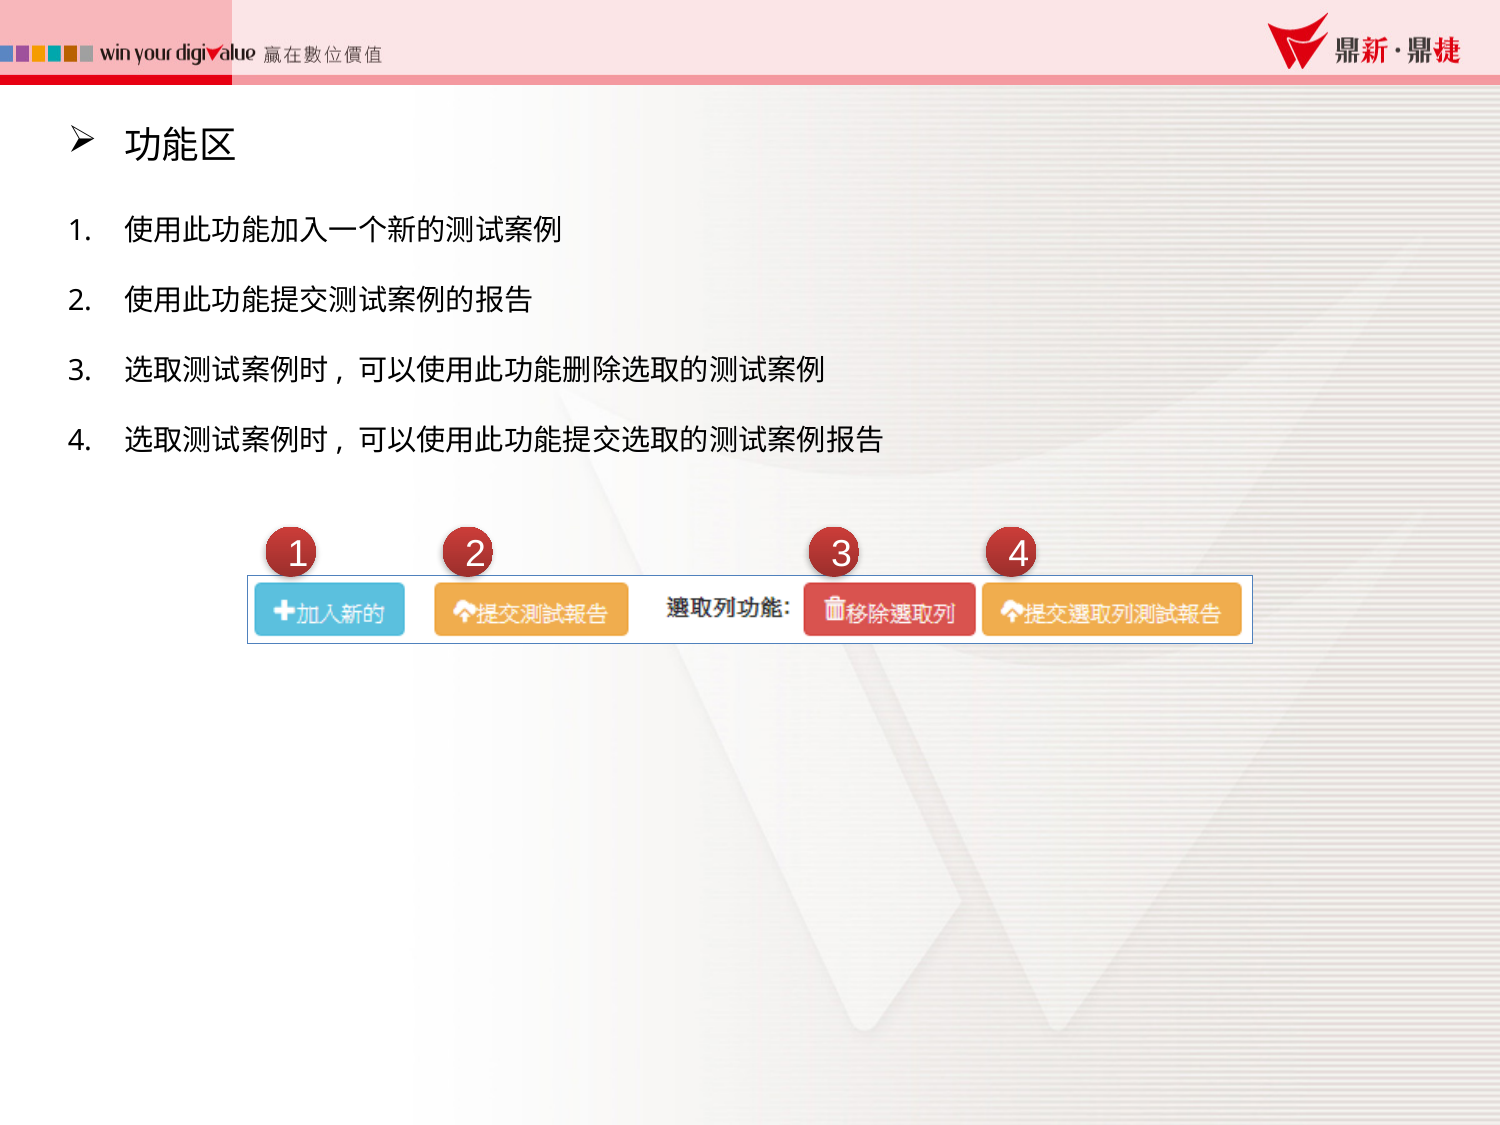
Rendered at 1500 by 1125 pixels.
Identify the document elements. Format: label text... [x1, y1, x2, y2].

text_box 功能区 使用此功能加入一个新的测试案例 使用此功能提交测试案例的报告 选取测试案例时, 可以使用此功能删除选取的测试案例 选取测试案例时, 可以使用此功能提交选取的测试案例报告 [53, 113, 1437, 811]
picture [0, 0, 1500, 1125]
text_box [247, 526, 1253, 645]
